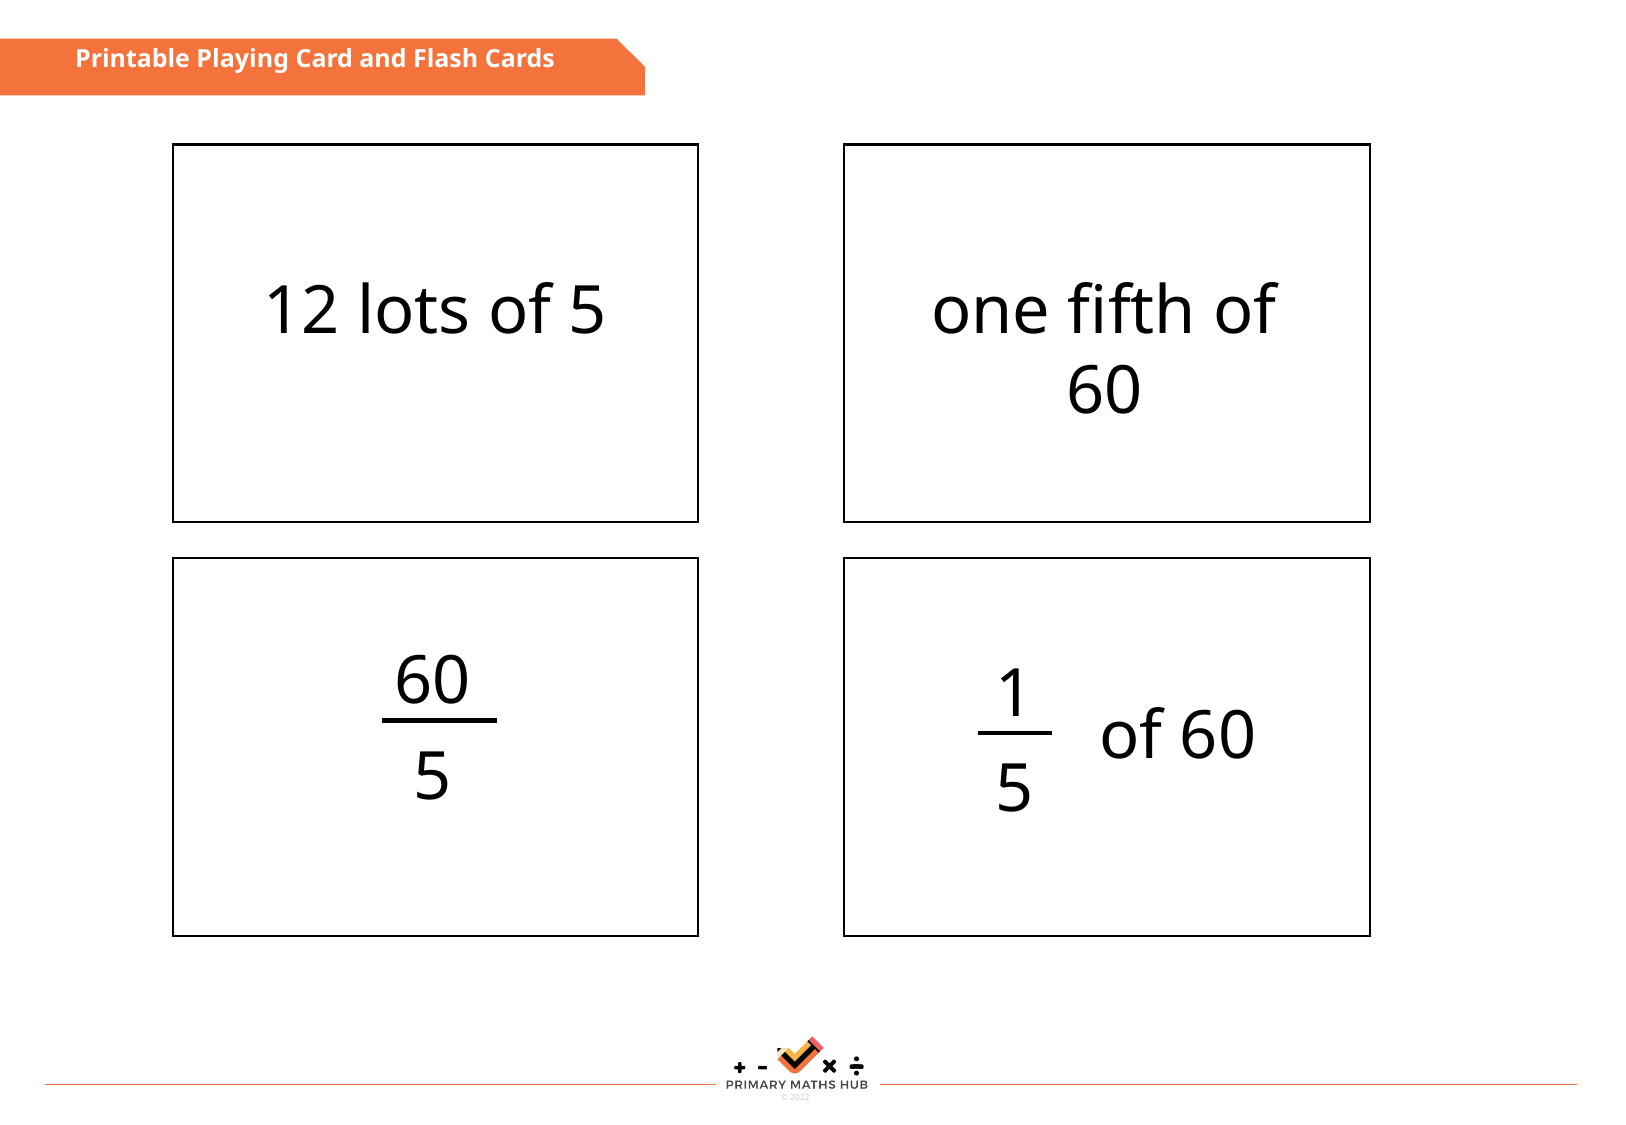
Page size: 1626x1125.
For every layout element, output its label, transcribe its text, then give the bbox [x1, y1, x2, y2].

table_cell 5 [978, 735, 1052, 828]
text_box [172, 355, 699, 523]
picture [722, 1034, 872, 1094]
table_header 1 [978, 638, 1052, 731]
text_box [843, 557, 1371, 937]
text_box one fifth of 60 [879, 259, 1329, 435]
table_cell 5 [368, 720, 497, 815]
text_box © 2022 [720, 1084, 870, 1110]
text_box [172, 143, 699, 259]
text_box 12 lots of 5 [172, 259, 699, 355]
text_box [172, 557, 699, 937]
text_box [843, 143, 1371, 523]
text_box of 60 [1058, 684, 1298, 780]
table_header 60 [368, 625, 497, 720]
text_box Printable Playing Card and Flash Cards [0, 37, 646, 97]
